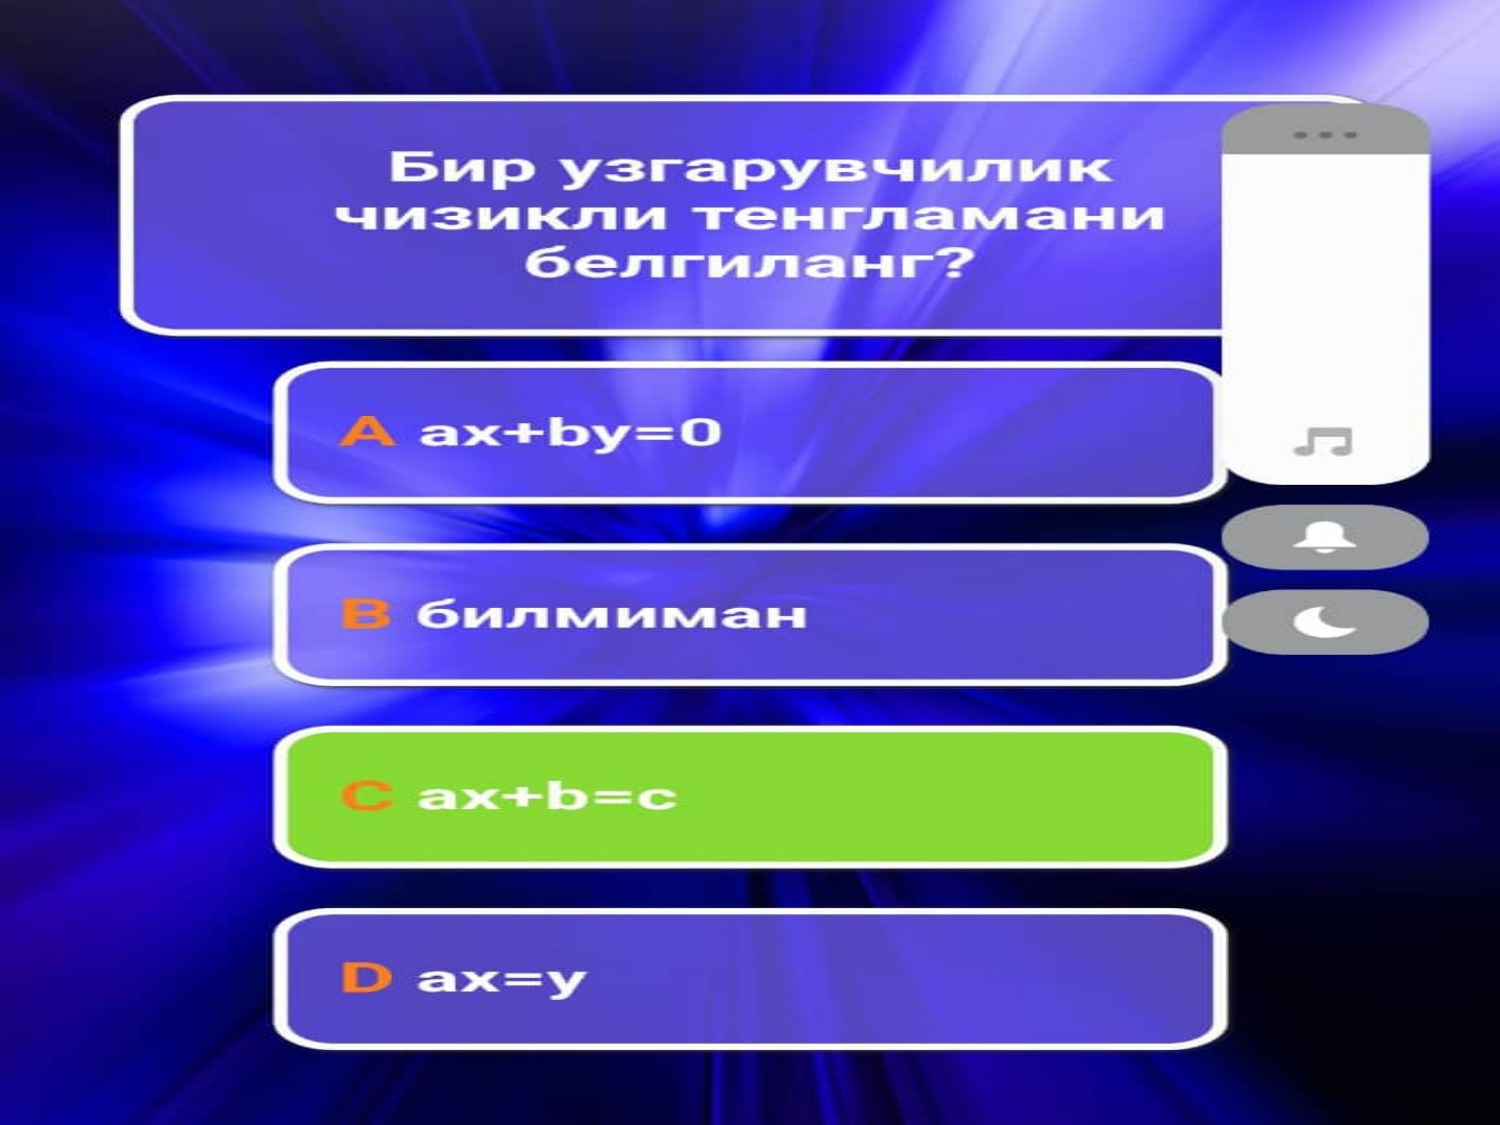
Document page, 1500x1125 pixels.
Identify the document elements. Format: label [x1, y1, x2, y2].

list [0, 0, 1500, 1125]
